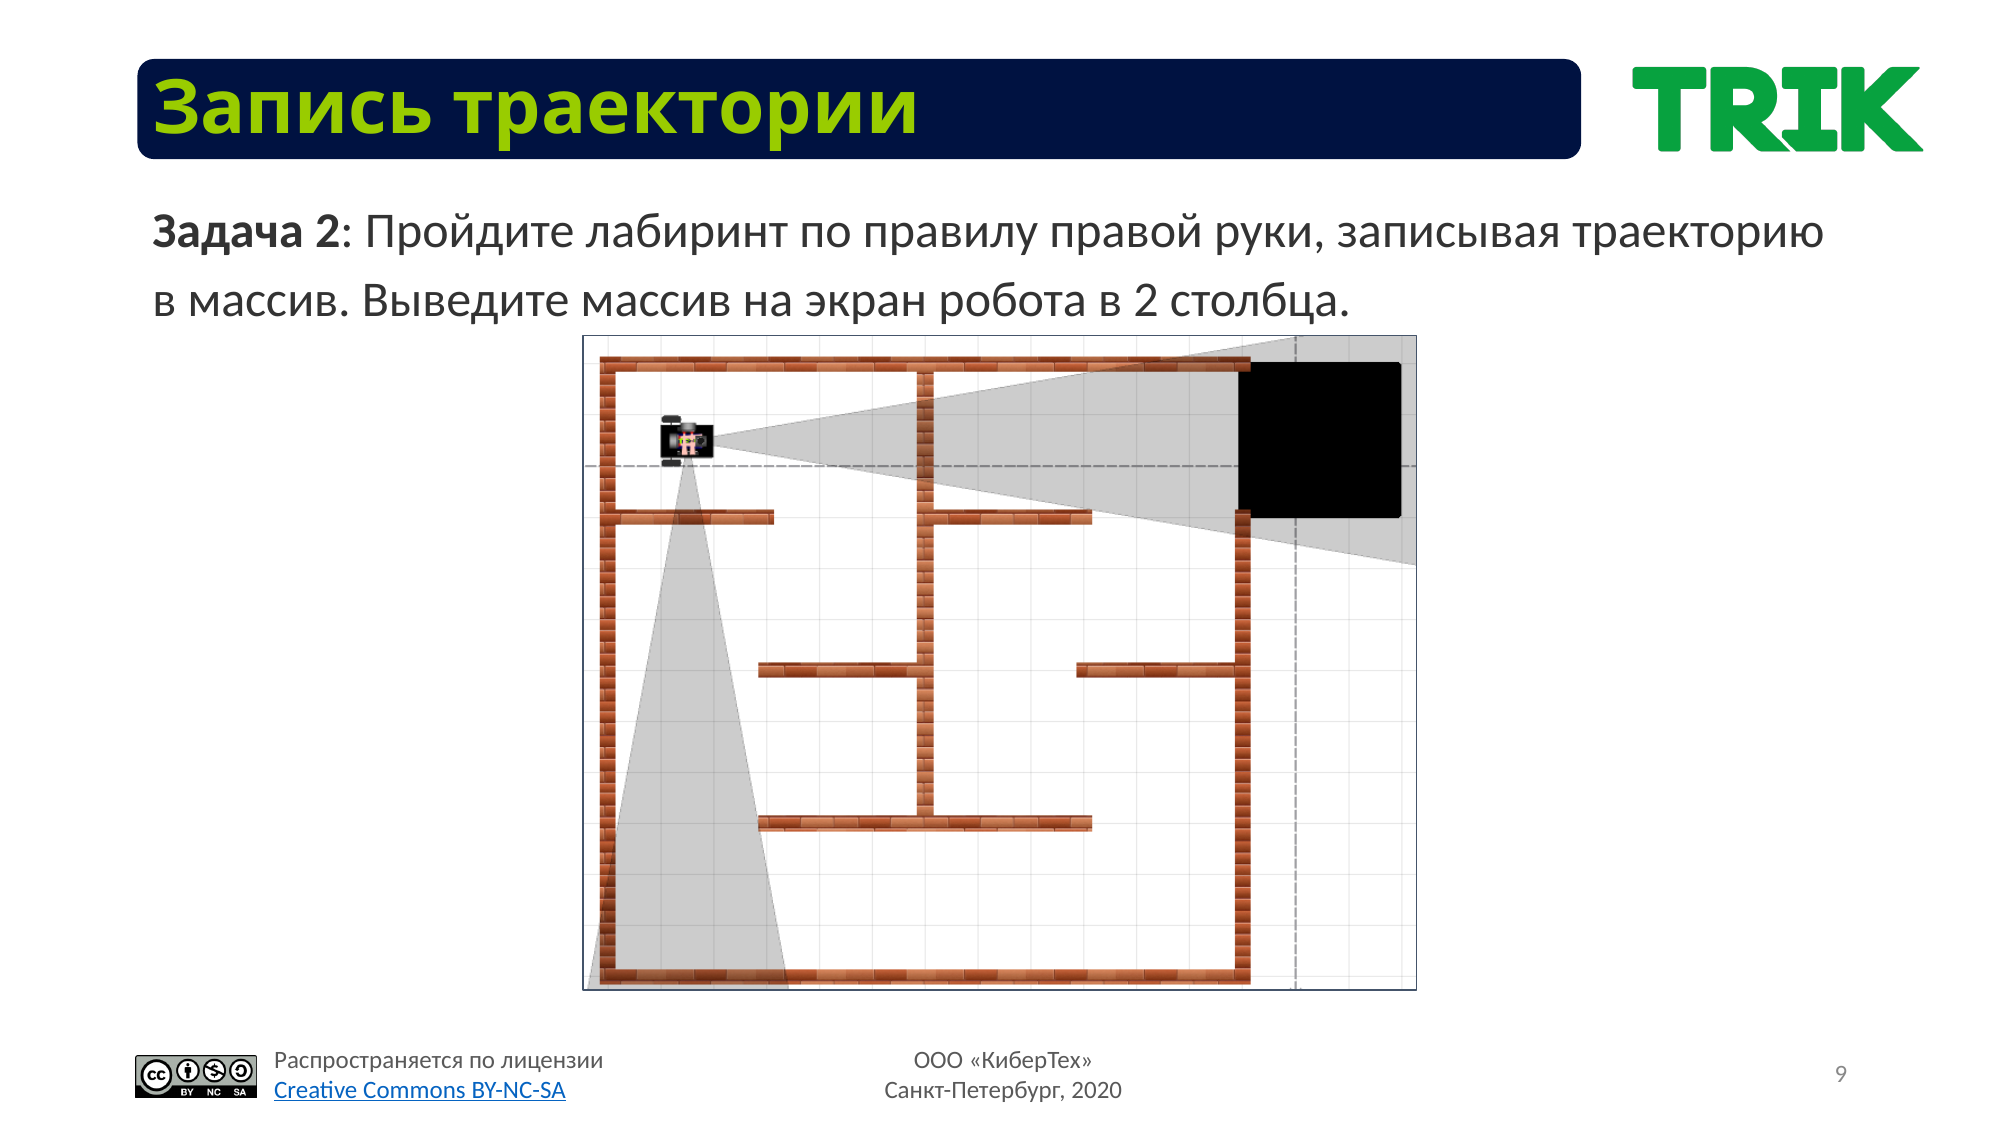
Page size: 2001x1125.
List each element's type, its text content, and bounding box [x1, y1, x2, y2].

picture [1631, 64, 1924, 154]
picture [583, 335, 1417, 990]
text_box 9 [1412, 1042, 1863, 1103]
text_box Запись траектории [137, 61, 1582, 162]
picture [135, 1055, 257, 1098]
text_box Задача 2: Пройдите лабиринт по правилу правой руки, записывая траекторию в массив. Выведите массив на экран робота в 2 столбца. [137, 173, 1863, 325]
